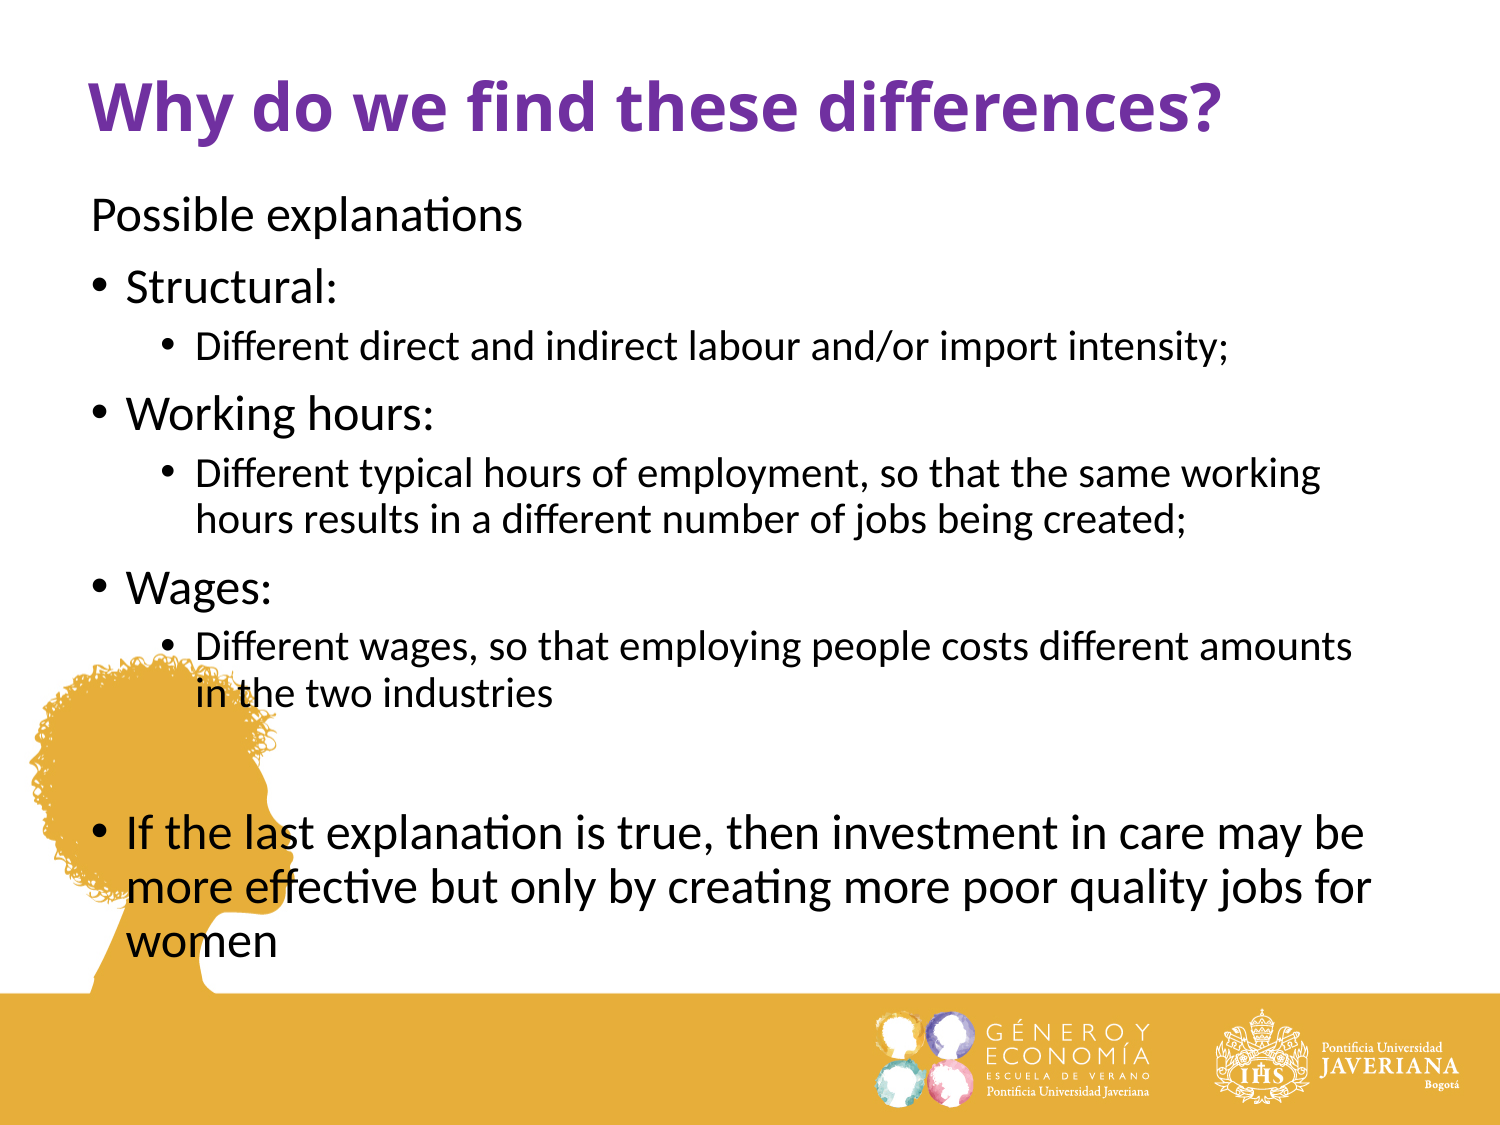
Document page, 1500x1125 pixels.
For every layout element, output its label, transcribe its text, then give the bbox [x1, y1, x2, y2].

list Possible explanations Structural: Different direct and indirect labour and/or import intensity; Working hours: Different typical hours of employment, so that the same working hours results in a different number of jobs being created; Wages: Different wages, so that employing people costs different amounts in the two industries If the last explanation is true, then investment in care may be more effective but only by creating more poor quality jobs for women [75, 180, 1400, 984]
title Why do we find these differences? [73, 39, 1397, 181]
picture [0, 0, 1500, 1125]
